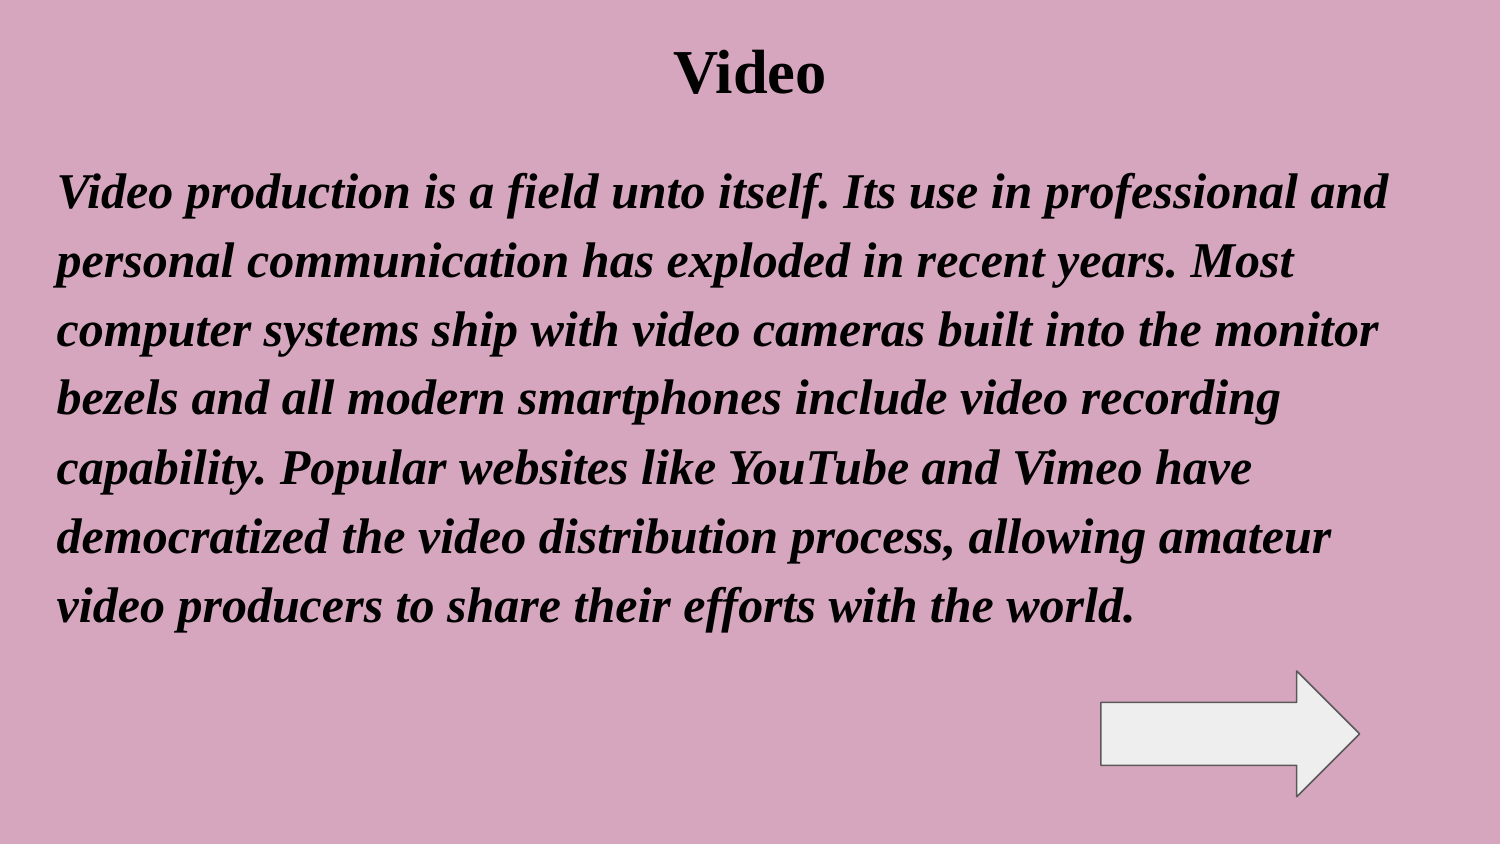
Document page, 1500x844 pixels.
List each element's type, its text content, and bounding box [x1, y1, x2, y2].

text_box [1100, 671, 1360, 797]
title Video [51, 15, 1449, 110]
list Video production is a field unto itself. Its use in professional and personal communication has exploded in recent years. Most computer systems ship with video cameras built into the monitor bezels and all modern smartphones include video recording capability. Popular websites like YouTube and Vimeo have democratized the video distribution process, allowing amateur video producers to share their efforts with the world. [41, 134, 1440, 695]
